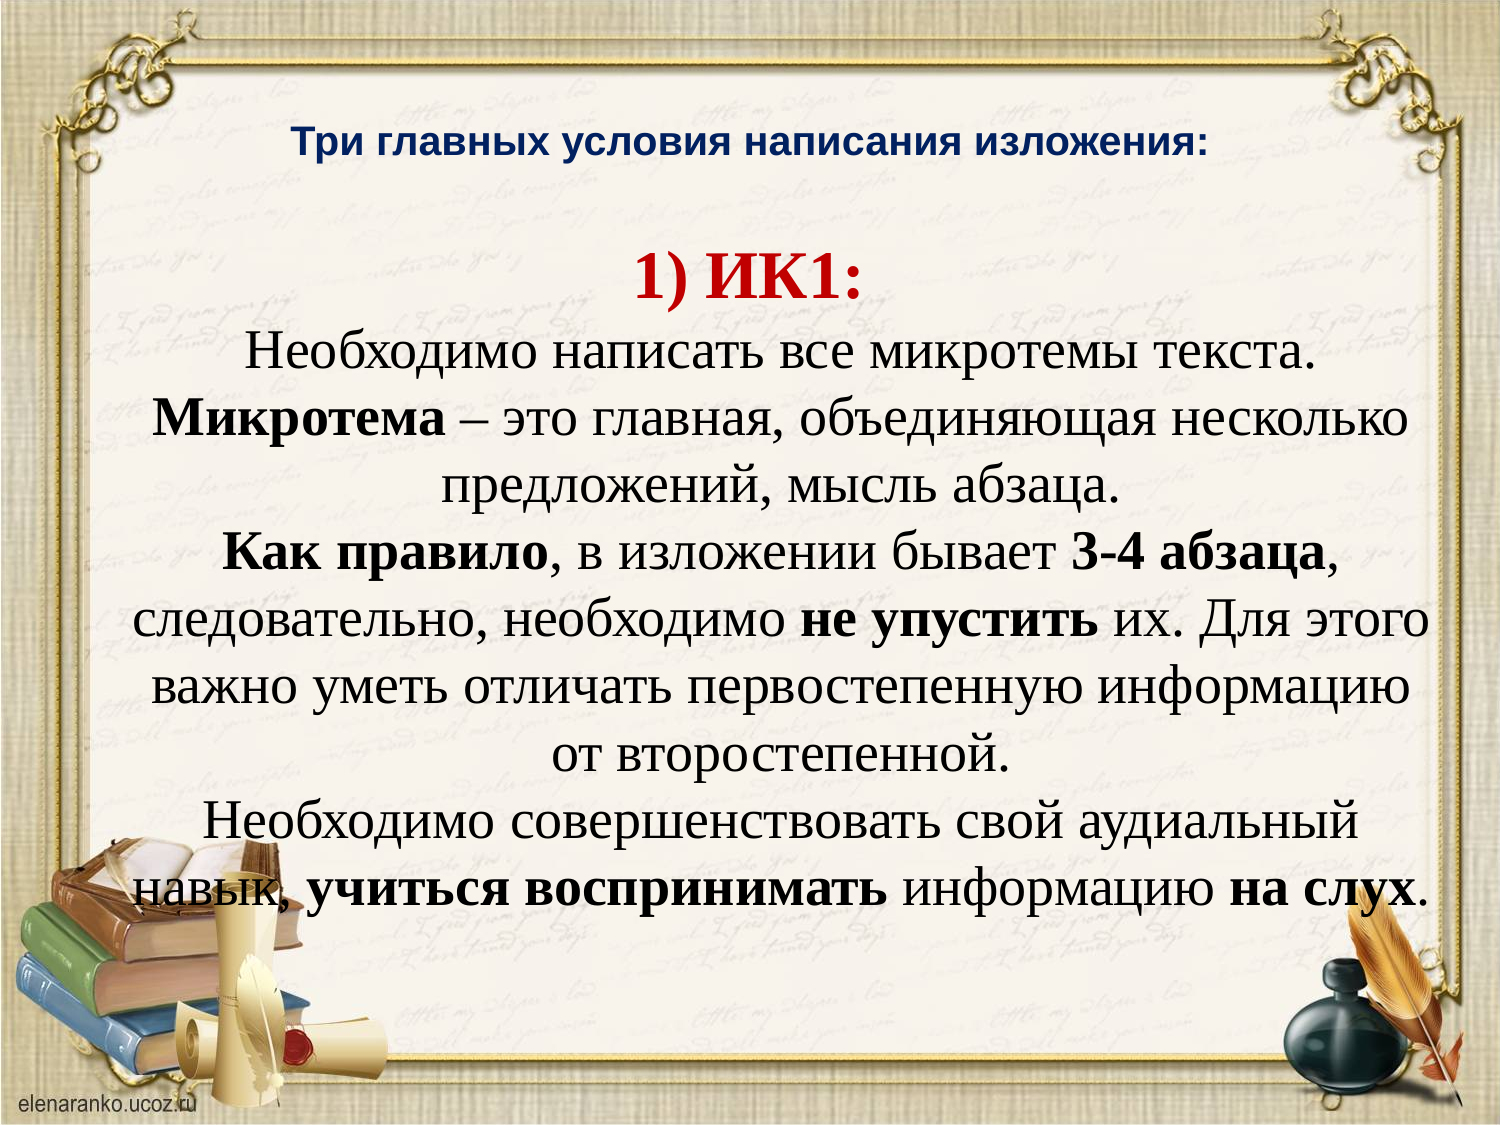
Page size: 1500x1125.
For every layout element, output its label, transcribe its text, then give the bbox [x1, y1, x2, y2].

list 1) ИК1: Необходимо написать все микротемы текста. Микротема – это главная, объединяющая несколько предложений, мысль абзаца. Как правило, в изложении бывает 3-4 абзаца, следовательно, необходимо не упустить их. Для этого важно уметь отличать первостепенную информацию от второстепенной. Необходимо совершенствовать свой аудиальный навык, учиться воспринимать информацию на слух. [58, 222, 1454, 1005]
picture [0, 0, 1500, 1125]
title Три главных условия написания изложения: [75, 45, 1425, 222]
